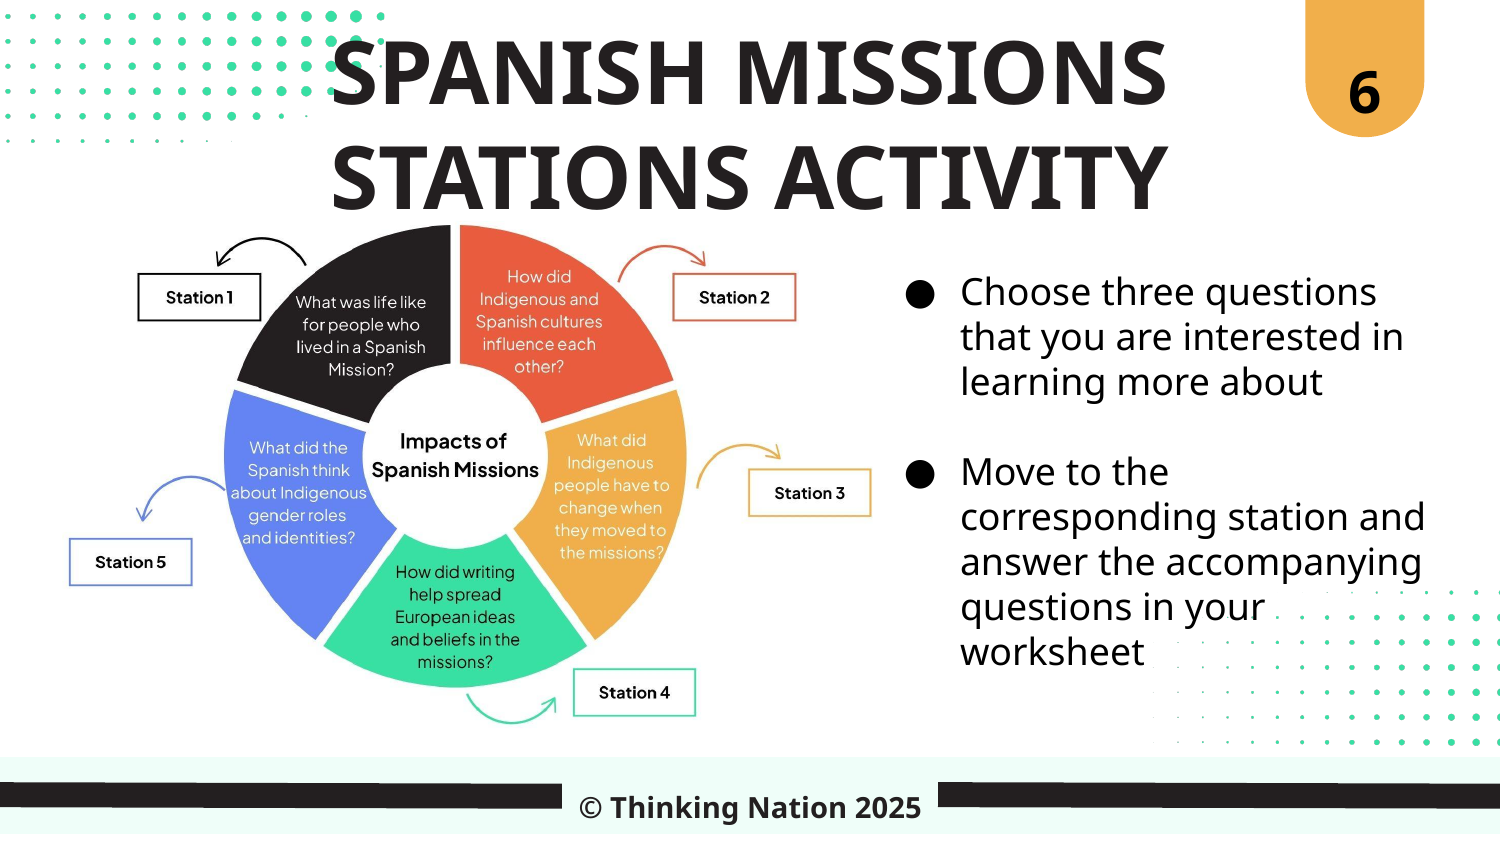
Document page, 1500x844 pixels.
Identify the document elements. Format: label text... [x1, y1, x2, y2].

text_box SPANISH MISSIONS STATIONS ACTIVITY [209, 17, 1291, 228]
picture [53, 179, 893, 733]
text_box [1300, 0, 1430, 138]
text_box Choose three questions that you are interested in learning more about Move to the corresponding station and answer the accompanying questions in your worksheet [899, 252, 1453, 544]
text_box [1128, 590, 1500, 755]
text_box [0, 756, 1500, 835]
text_box [0, 0, 385, 144]
